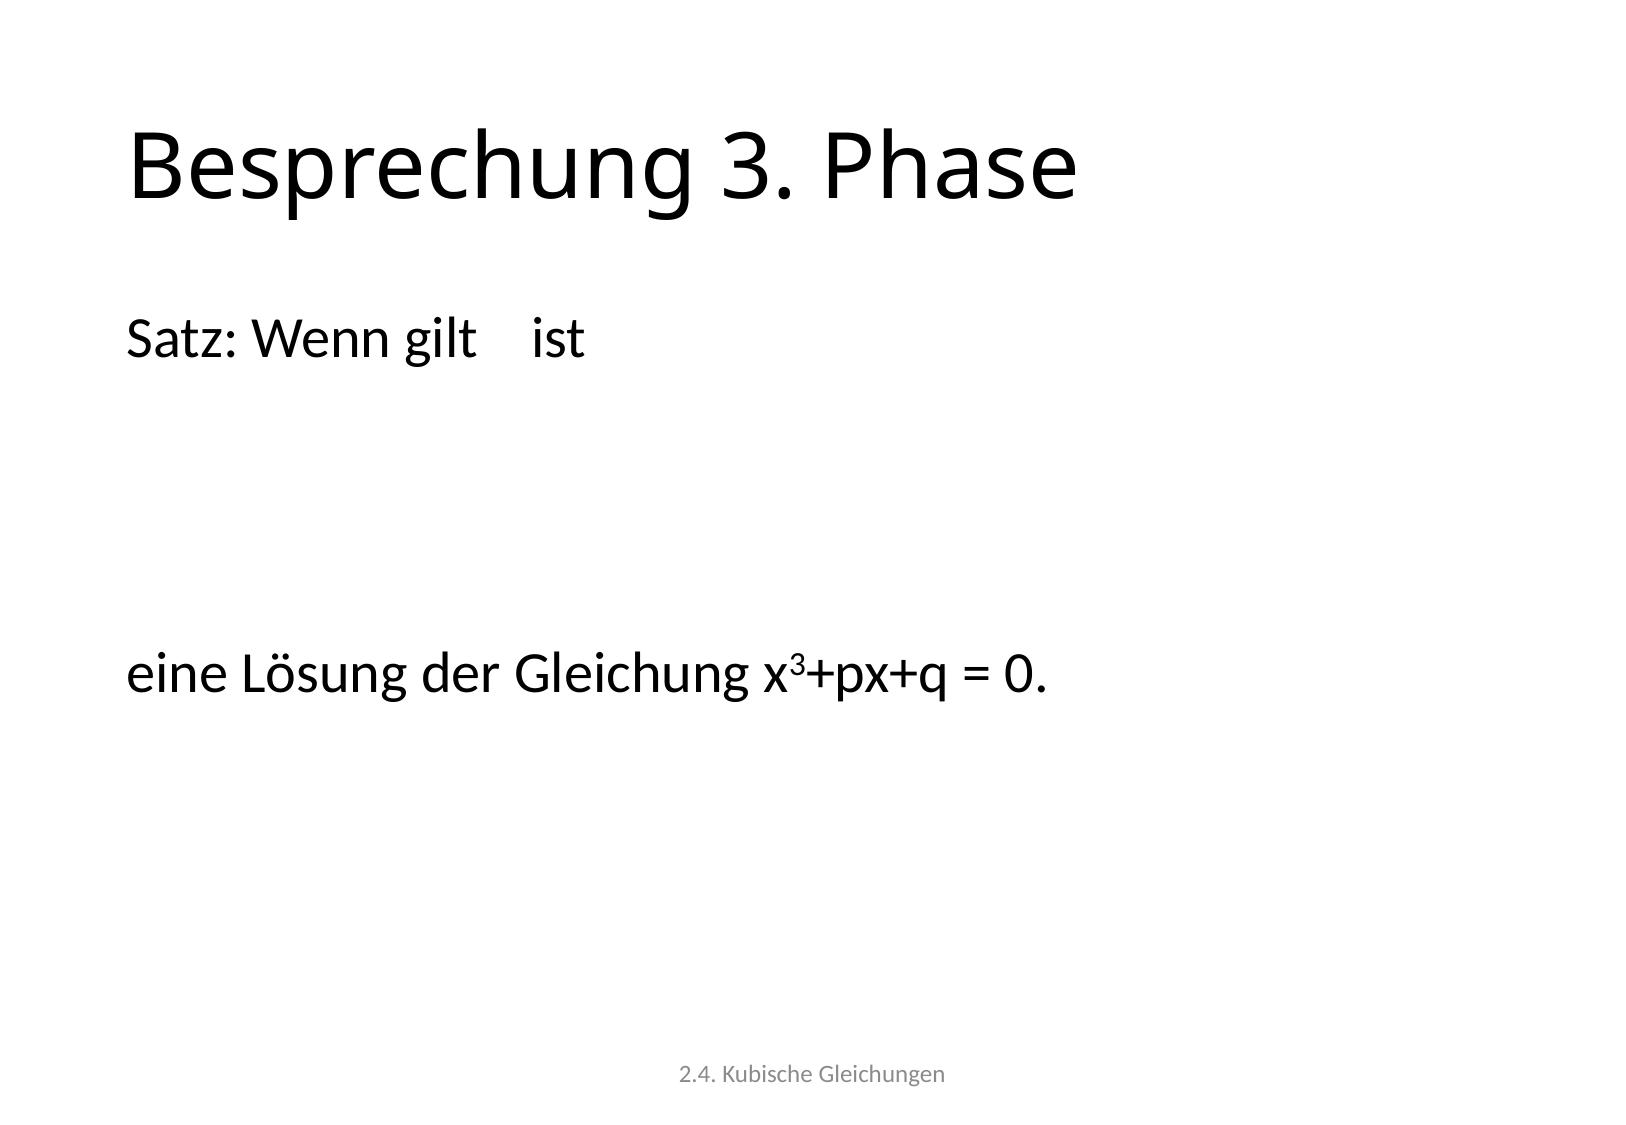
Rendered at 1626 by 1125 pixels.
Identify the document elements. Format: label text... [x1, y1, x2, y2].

footer 2.4. Kubische Gleichungen [538, 1042, 1087, 1103]
title Besprechung 3. Phase [111, 59, 1514, 278]
